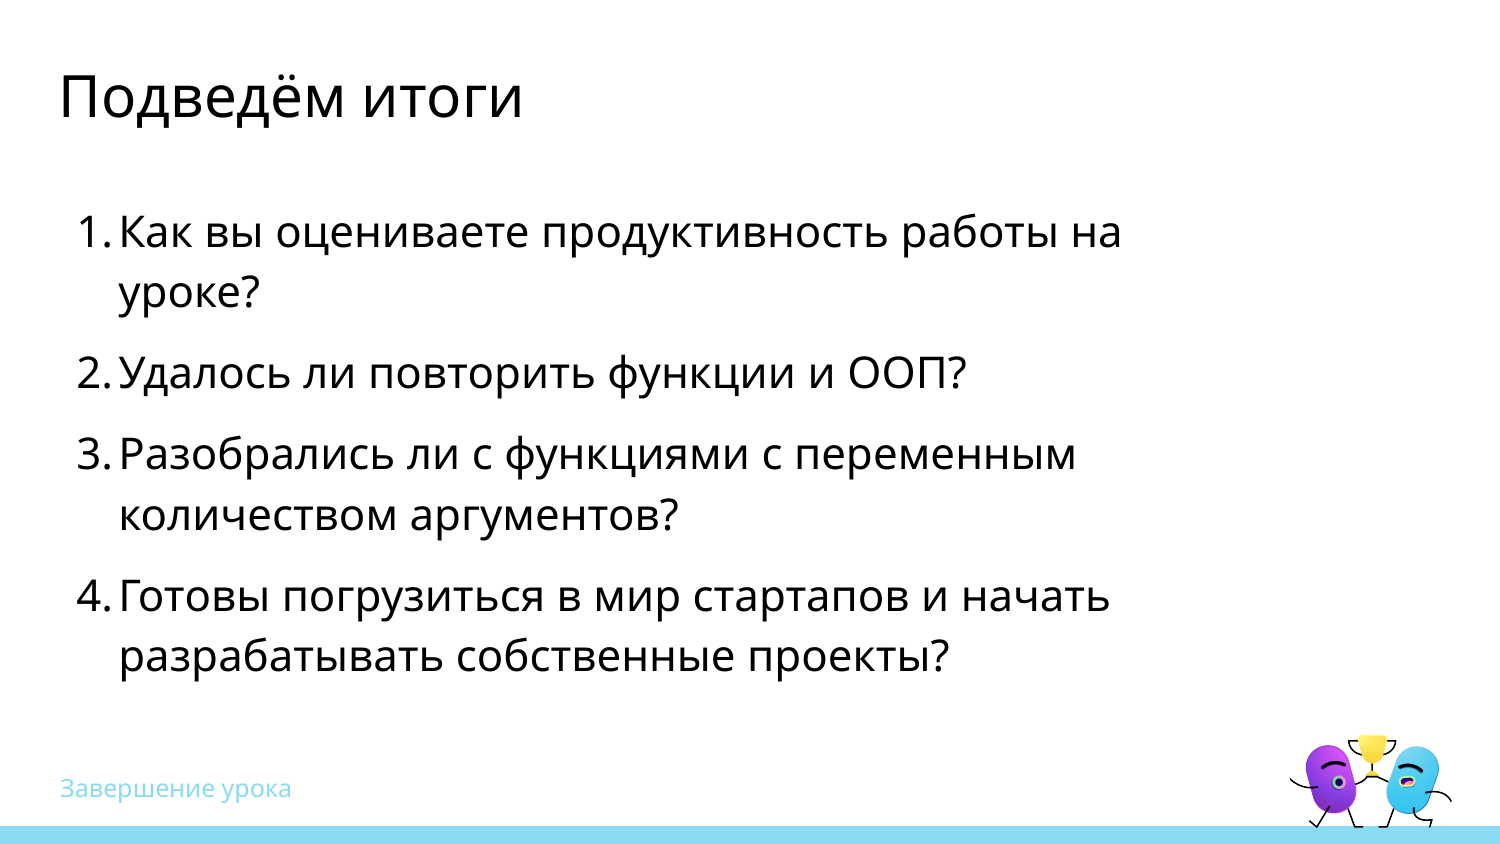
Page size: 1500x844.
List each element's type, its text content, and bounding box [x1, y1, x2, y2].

subtitle Завершение урока [60, 767, 1233, 813]
picture [1289, 732, 1452, 828]
text_box Как вы оцениваете продуктивность работы на уроке? Удалось ли повторить функции и ООП? Разобрались ли с функциями с переменным количеством аргументов? Готовы погрузиться в мир стартапов и начать разрабатывать собственные проекты? [60, 195, 1192, 559]
text_box Подведём итоги [59, 59, 1210, 163]
